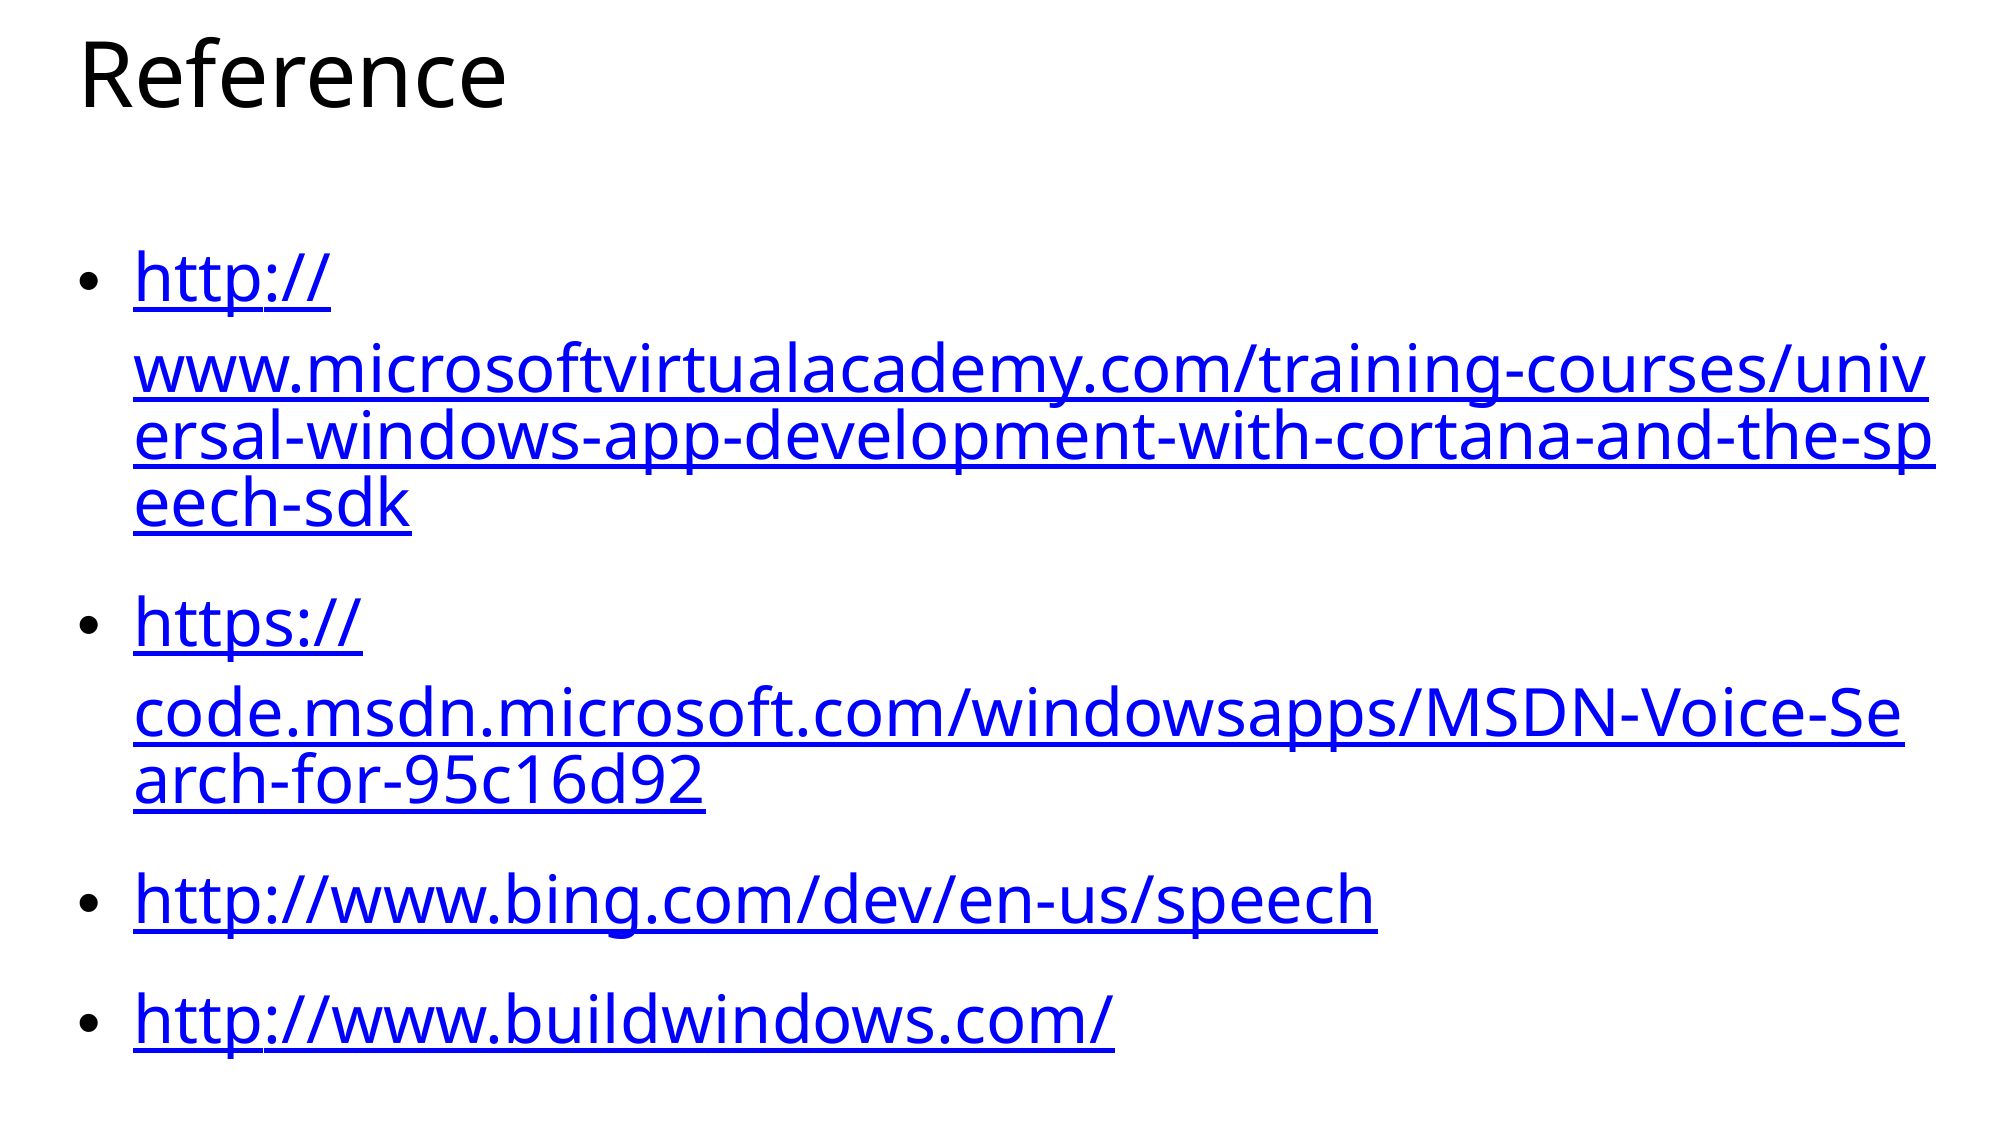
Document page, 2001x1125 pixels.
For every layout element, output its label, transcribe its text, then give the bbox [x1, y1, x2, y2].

title Reference [62, 29, 1953, 205]
list http://www.microsoftvirtualacademy.com/training-courses/universal-windows-app-development-with-cortana-and-the-speech-sdk https://code.msdn.microsoft.com/windowsapps/MSDN-Voice-Search-for-95c16d92 http://www.bing.com/dev/en-us/speech http://www.buildwindows.com/ [62, 227, 1953, 1096]
